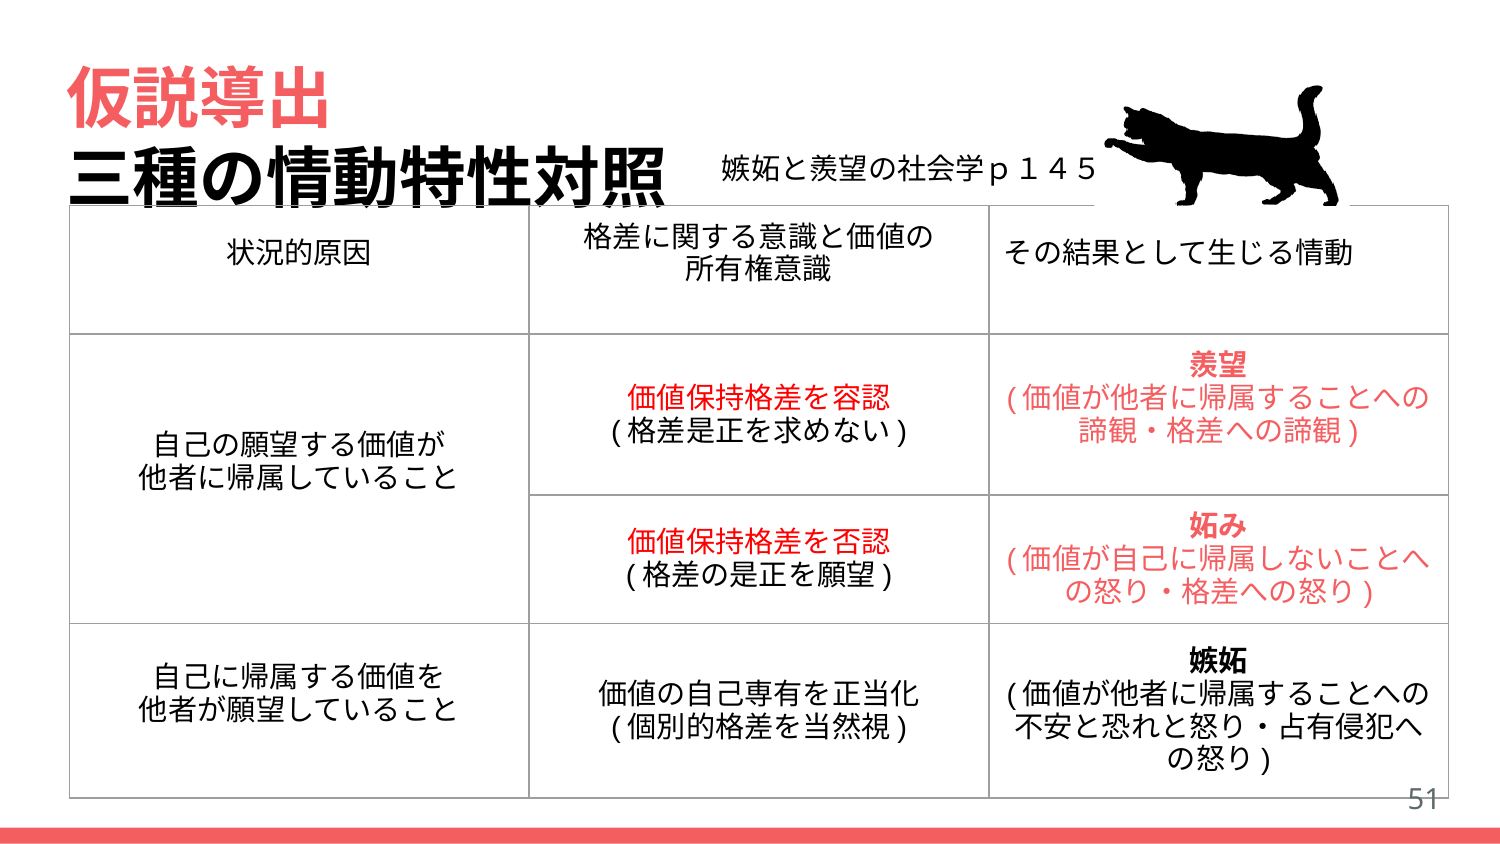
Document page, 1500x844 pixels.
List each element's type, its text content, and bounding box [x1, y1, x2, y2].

table_cell 自己の願望する価値が 他者に帰属していること [70, 335, 528, 623]
table_cell 価値保持格差を否認 (格差の是正を願望) [530, 496, 988, 623]
table_cell 価値の自己専有を正当化 (個別的格差を当然視) [530, 624, 988, 797]
picture [1094, 57, 1350, 206]
table_cell 自己に帰属する価値を 他者が願望していること [70, 624, 528, 797]
table_cell 羨望 (価値が他者に帰属することへの諦観・格差への諦観) [990, 335, 1448, 494]
table_header 状況的原因 [70, 206, 528, 333]
slide_number 51 [1392, 767, 1483, 833]
table_cell 嫉妬 (価値が他者に帰属することへの不安と恐れと怒り・占有侵犯への怒り) [990, 624, 1448, 797]
table_header その結果として生じる情動 [990, 206, 1448, 333]
table_cell 妬み (価値が自己に帰属しないことへの怒り・格差への怒り) [990, 496, 1448, 623]
title 仮説導出 三種の情動特性対照 [51, 41, 1449, 136]
table_header 格差に関する意識と価値の 所有権意識 [530, 206, 988, 333]
list 嫉妬と羨望の社会学ｐ１４５ [706, 135, 1088, 205]
table_cell 価値保持格差を容認 (格差是正を求めない) [530, 335, 988, 494]
